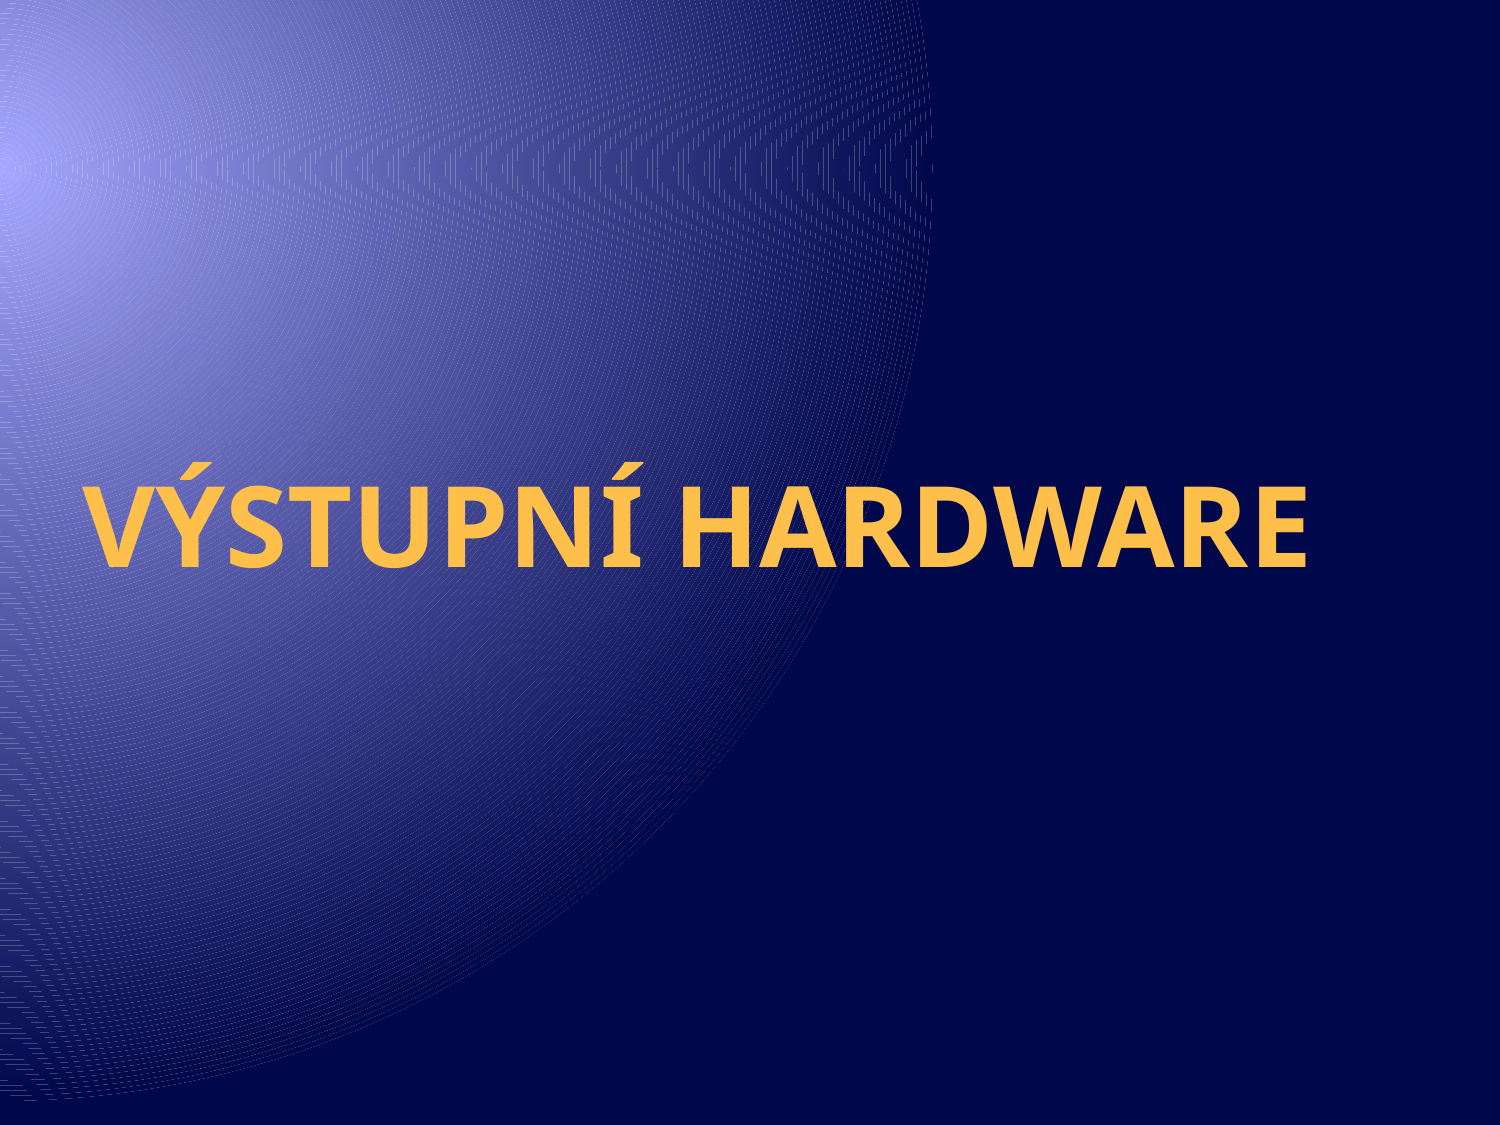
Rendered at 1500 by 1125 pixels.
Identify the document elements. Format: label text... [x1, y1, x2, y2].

title Výstupní hardware [82, 455, 1433, 811]
